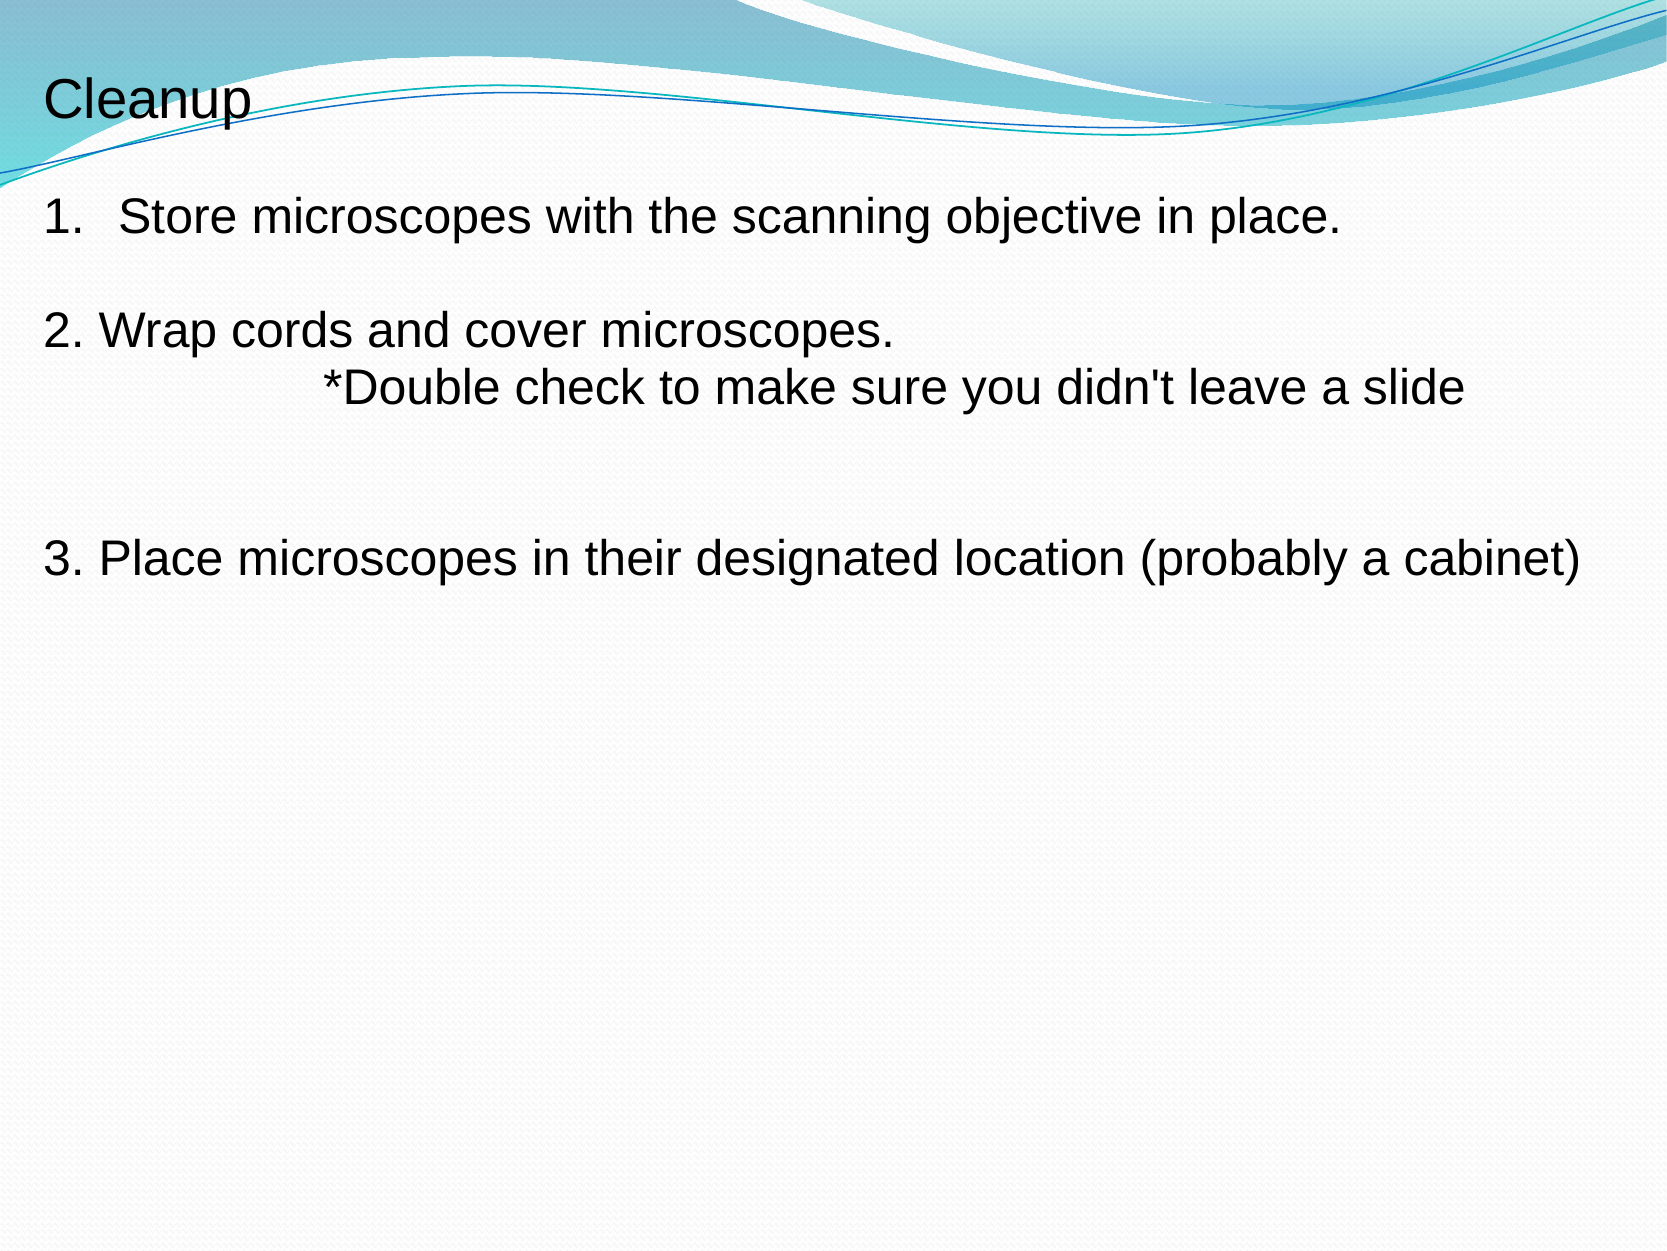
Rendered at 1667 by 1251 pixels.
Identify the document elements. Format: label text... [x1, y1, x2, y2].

text_box Cleanup Store microscopes with the scanning objective in place. 2. Wrap cords and cover microscopes. *Double check to make sure you didn't leave a slide 3. Place microscopes in their designated location (probably a cabinet) [43, 66, 1623, 587]
